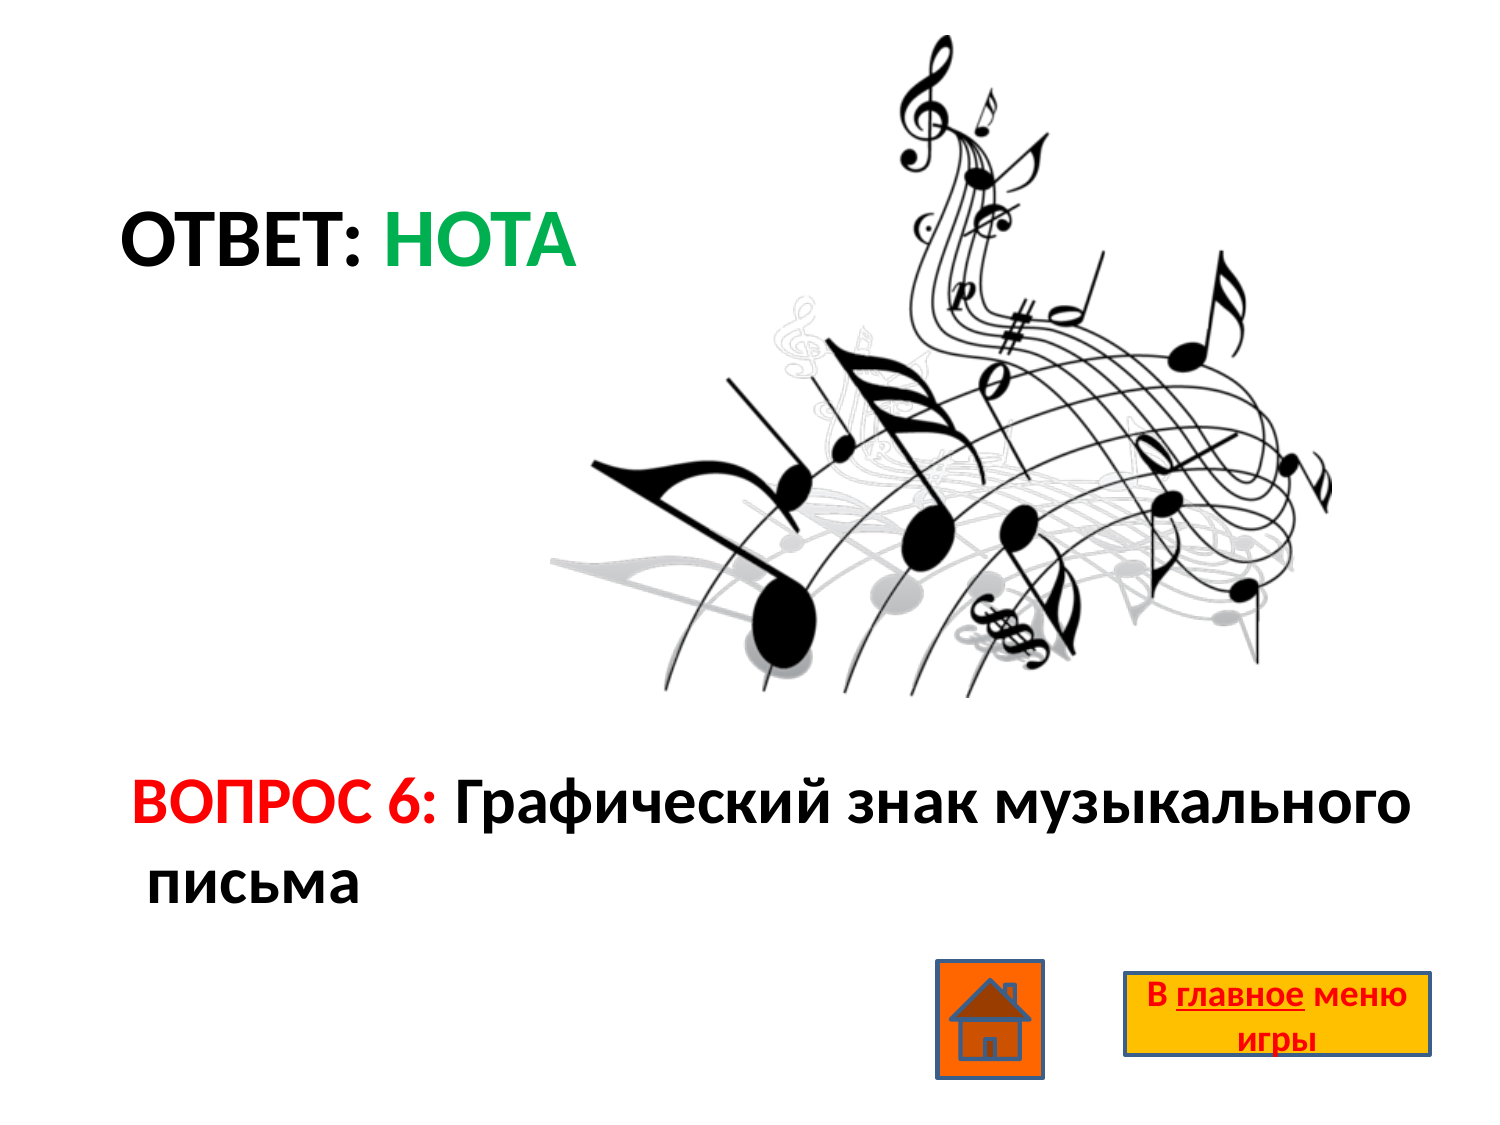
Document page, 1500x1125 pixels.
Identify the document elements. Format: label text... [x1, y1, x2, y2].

text_box [935, 959, 1045, 1080]
picture [550, 34, 1333, 698]
text_box ОТВЕТ: НОТА [105, 175, 545, 291]
text_box ВОПРОС 6: Графический знак музыкального письма [117, 749, 1430, 925]
text_box В главное меню игры [1123, 971, 1432, 1057]
